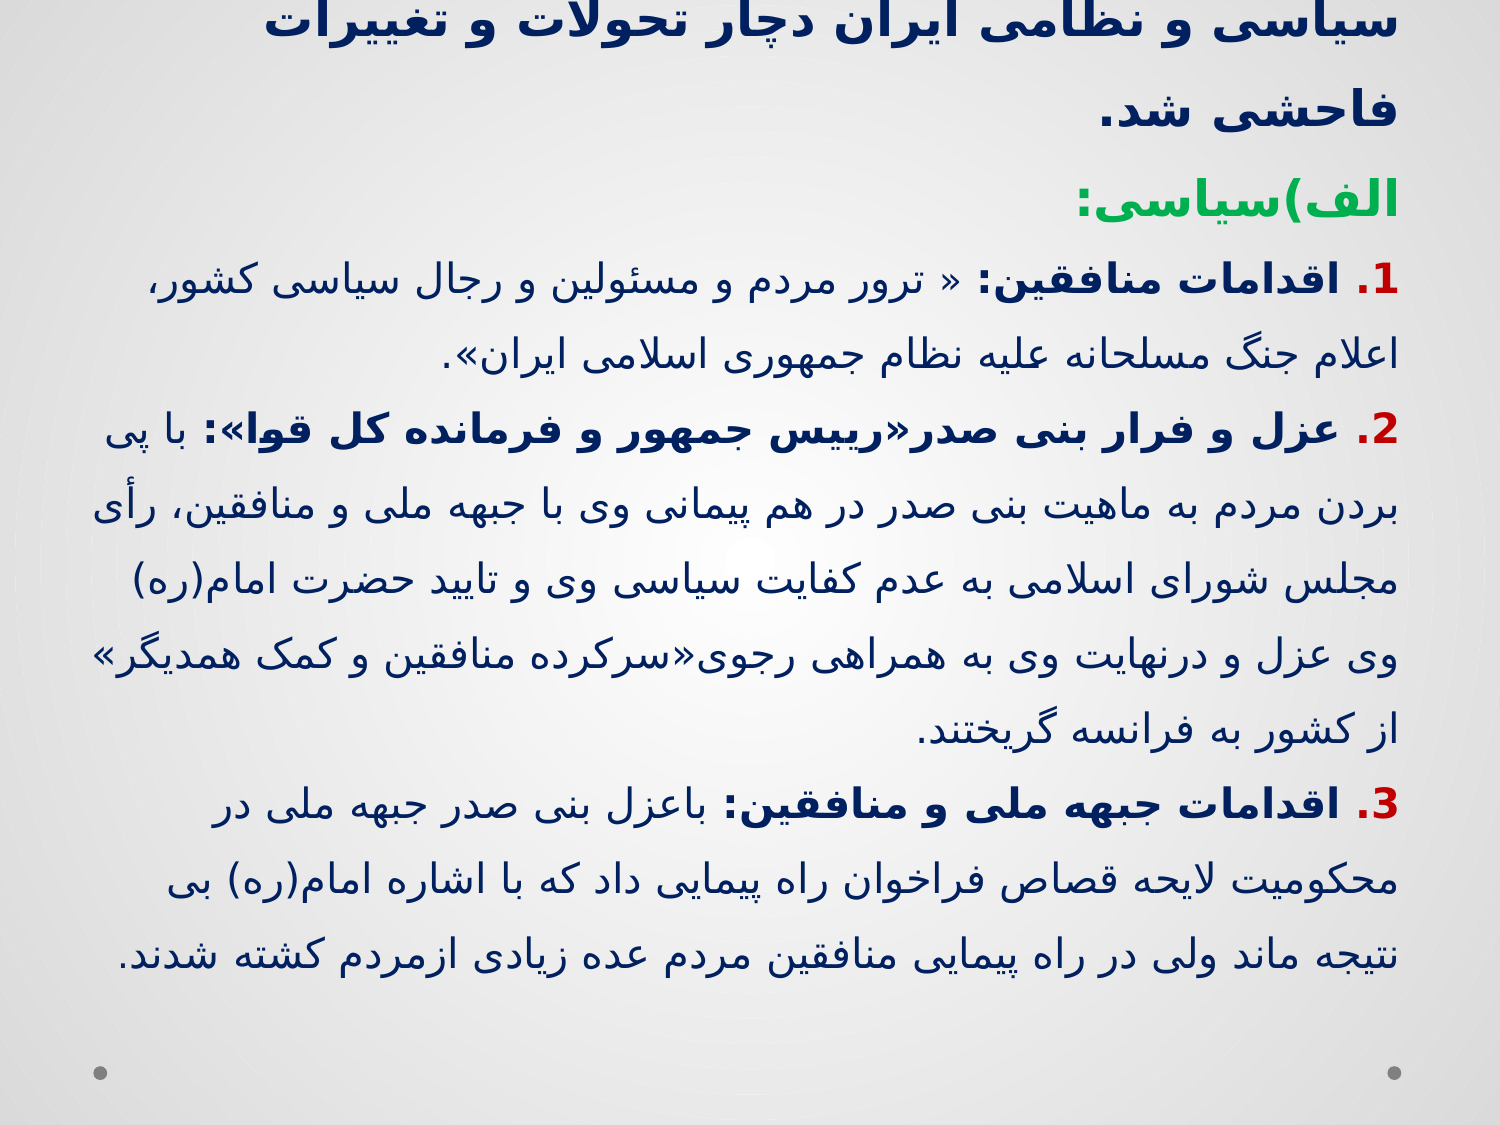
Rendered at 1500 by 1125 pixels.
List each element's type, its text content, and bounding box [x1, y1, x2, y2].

title طی یک سال اول جنگ«شهریور 59 تا شهریور 60» اوضاع سیاسی و نظامی ایران دچار تحولات و تغییرات فاحشی شد. الف)سیاسی: 1. اقدامات منافقین: « ترور مردم و مسئولین و رجال سیاسی کشور، اعلام جنگ مسلحانه علیه نظام جمهوری اسلامی ایران». 2. عزل و فرار بنی صدر«رییس جمهور و فرمانده کل قوا»: با پی بردن مردم به ماهیت بنی صدر در هم پیمانی وی با جبهه ملی و منافقین، رأی مجلس شورای اسلامی به عدم کفایت سیاسی وی و تایید حضرت امام(ره) وی عزل و درنهایت وی به همراهی رجوی«سرکرده منافقین و کمک همدیگر» از کشور به فرانسه گریختند. 3. اقدامات جبهه ملی و منافقین: باعزل بنی صدر جبهه ملی در محکومیت لایحه قصاص فراخوان راه پیمایی داد که با اشاره امام(ره) بی نتیجه ماند ولی در راه پیمایی منافقین مردم عده زیادی ازمردم کشته شدند. [53, 219, 1416, 1125]
